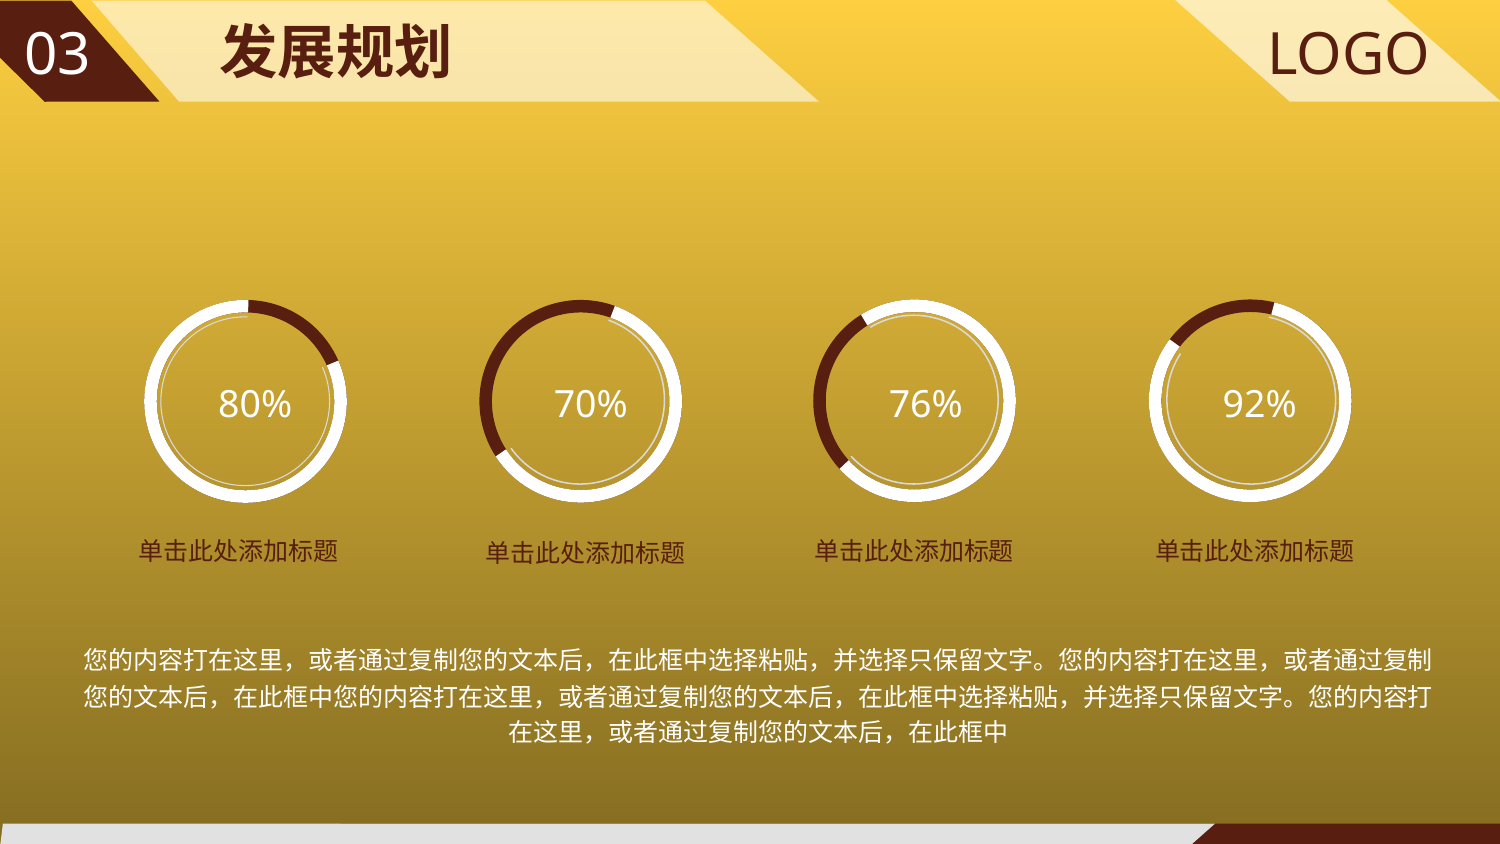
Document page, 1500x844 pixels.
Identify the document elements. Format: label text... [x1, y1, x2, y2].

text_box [485, 306, 676, 497]
text_box LOGO [1252, 8, 1445, 94]
text_box [89, 0, 822, 103]
text_box 发展规划 [204, 8, 468, 93]
text_box [35, 39, 162, 103]
text_box 单击此处添加标题 [792, 528, 1037, 573]
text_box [1155, 305, 1346, 496]
text_box [1195, 822, 1500, 844]
text_box 单击此处添加标题 [1102, 528, 1408, 573]
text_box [150, 306, 341, 497]
text_box 单击此处添加标题 [105, 528, 372, 573]
text_box [0, 0, 80, 70]
text_box [1173, 0, 1398, 70]
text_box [819, 305, 1010, 496]
text_box [1279, 50, 1500, 103]
text_box [0, 822, 1218, 844]
text_box 单击此处添加标题 [444, 530, 726, 576]
text_box 03 [10, 8, 107, 94]
text_box 您的内容打在这里，或者通过复制您的文本后，在此框中选择粘贴，并选择只保留文字。您的内容打在这里，或者通过复制您的文本后，在此框中您的内容打在这里，或者通过复制您的文本后，在此框中选择粘贴，并选择只保留文字。您的内容打在这里，或者通过复制您的文本后，在此框中 [62, 631, 1456, 770]
